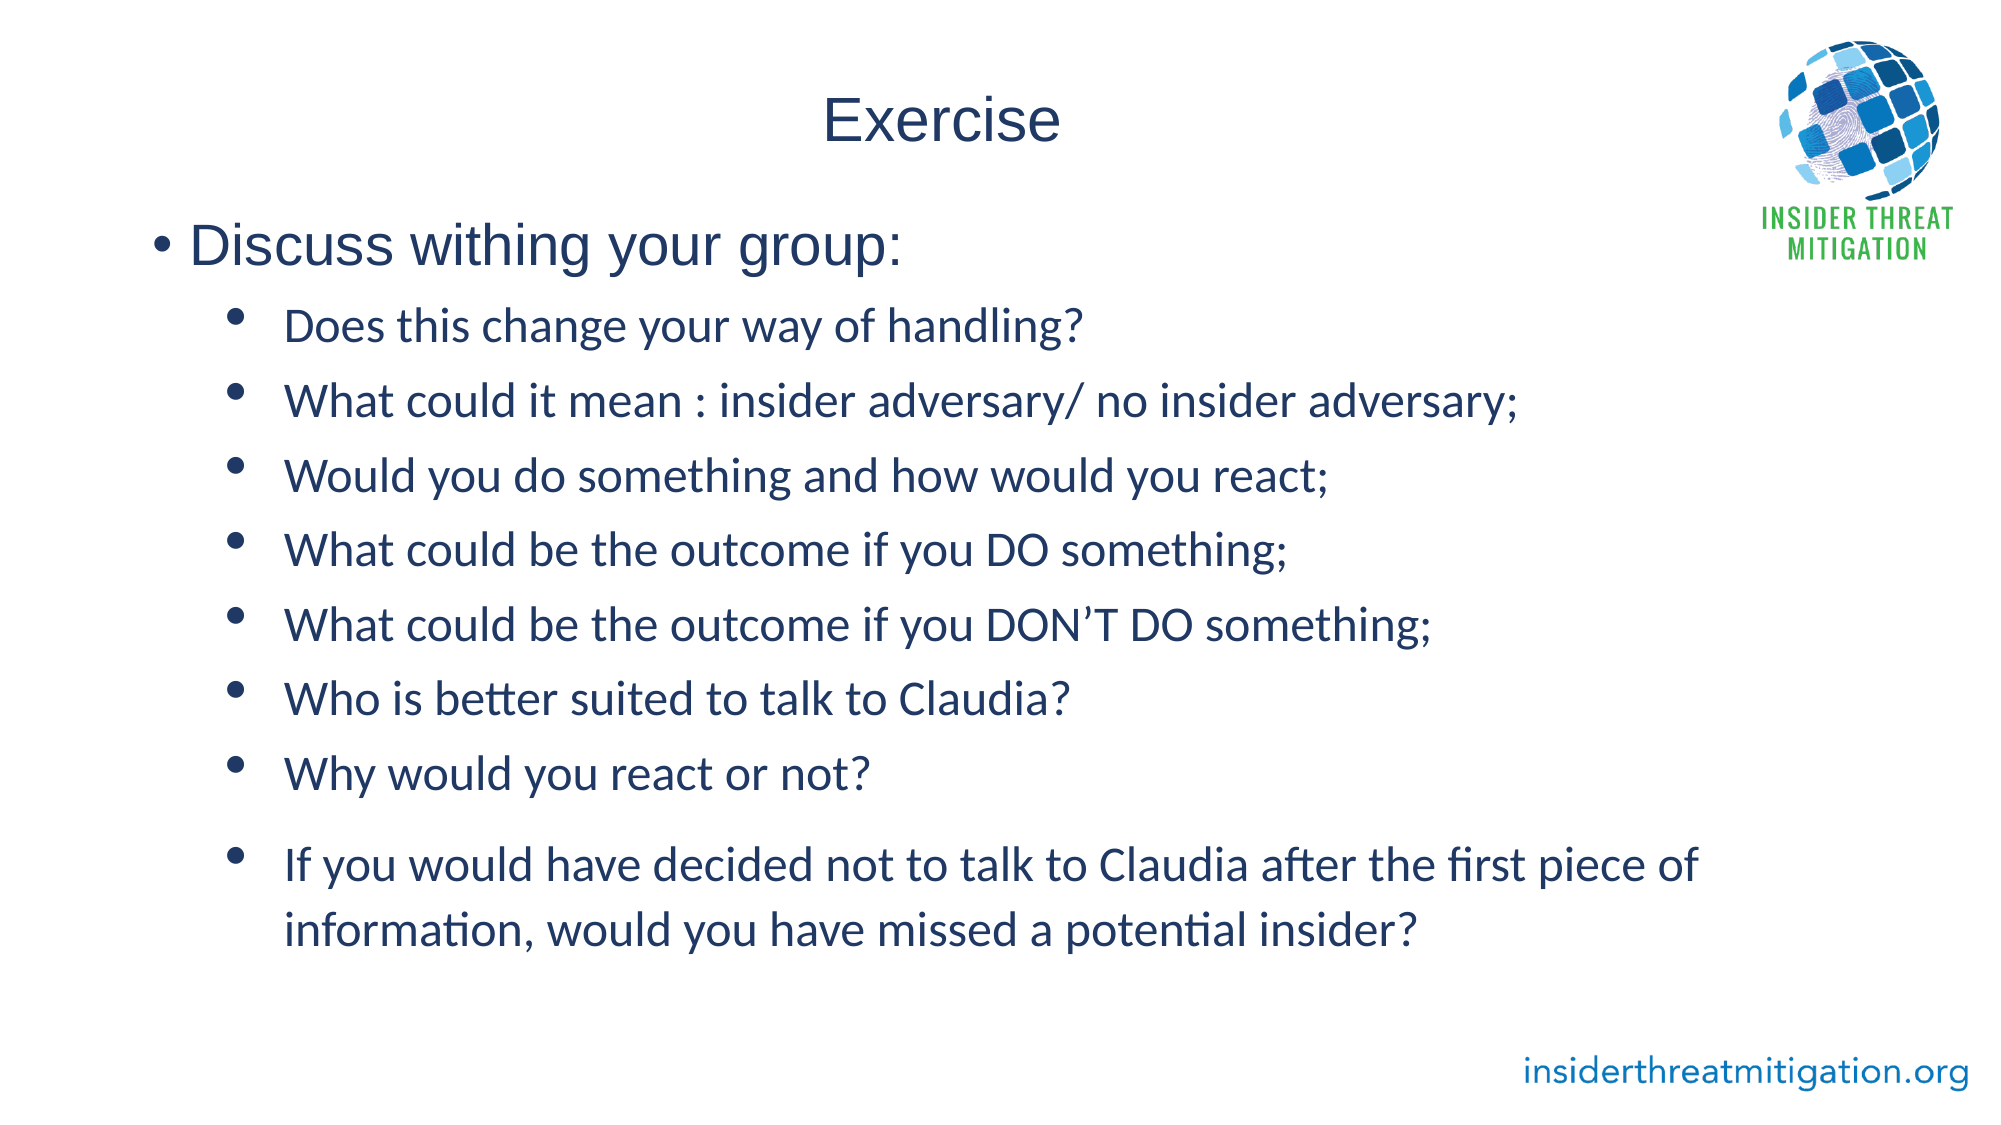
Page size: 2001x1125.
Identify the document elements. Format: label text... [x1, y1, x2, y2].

list Discuss withing your group: Does this change your way of handling? What could it mean : insider adversary/ no insider adversary; Would you do something and how would you react; What could be the outcome if you DO something; What could be the outcome if you DON’T DO something; Who is better suited to talk to Claudia? Why would you react or not? If you would have decided not to talk to Claudia after the first piece of information, would you have missed a potential insider? [137, 207, 1748, 1014]
title Exercise [137, 59, 1748, 183]
picture [1478, 994, 2000, 1125]
picture [1758, 20, 1968, 281]
